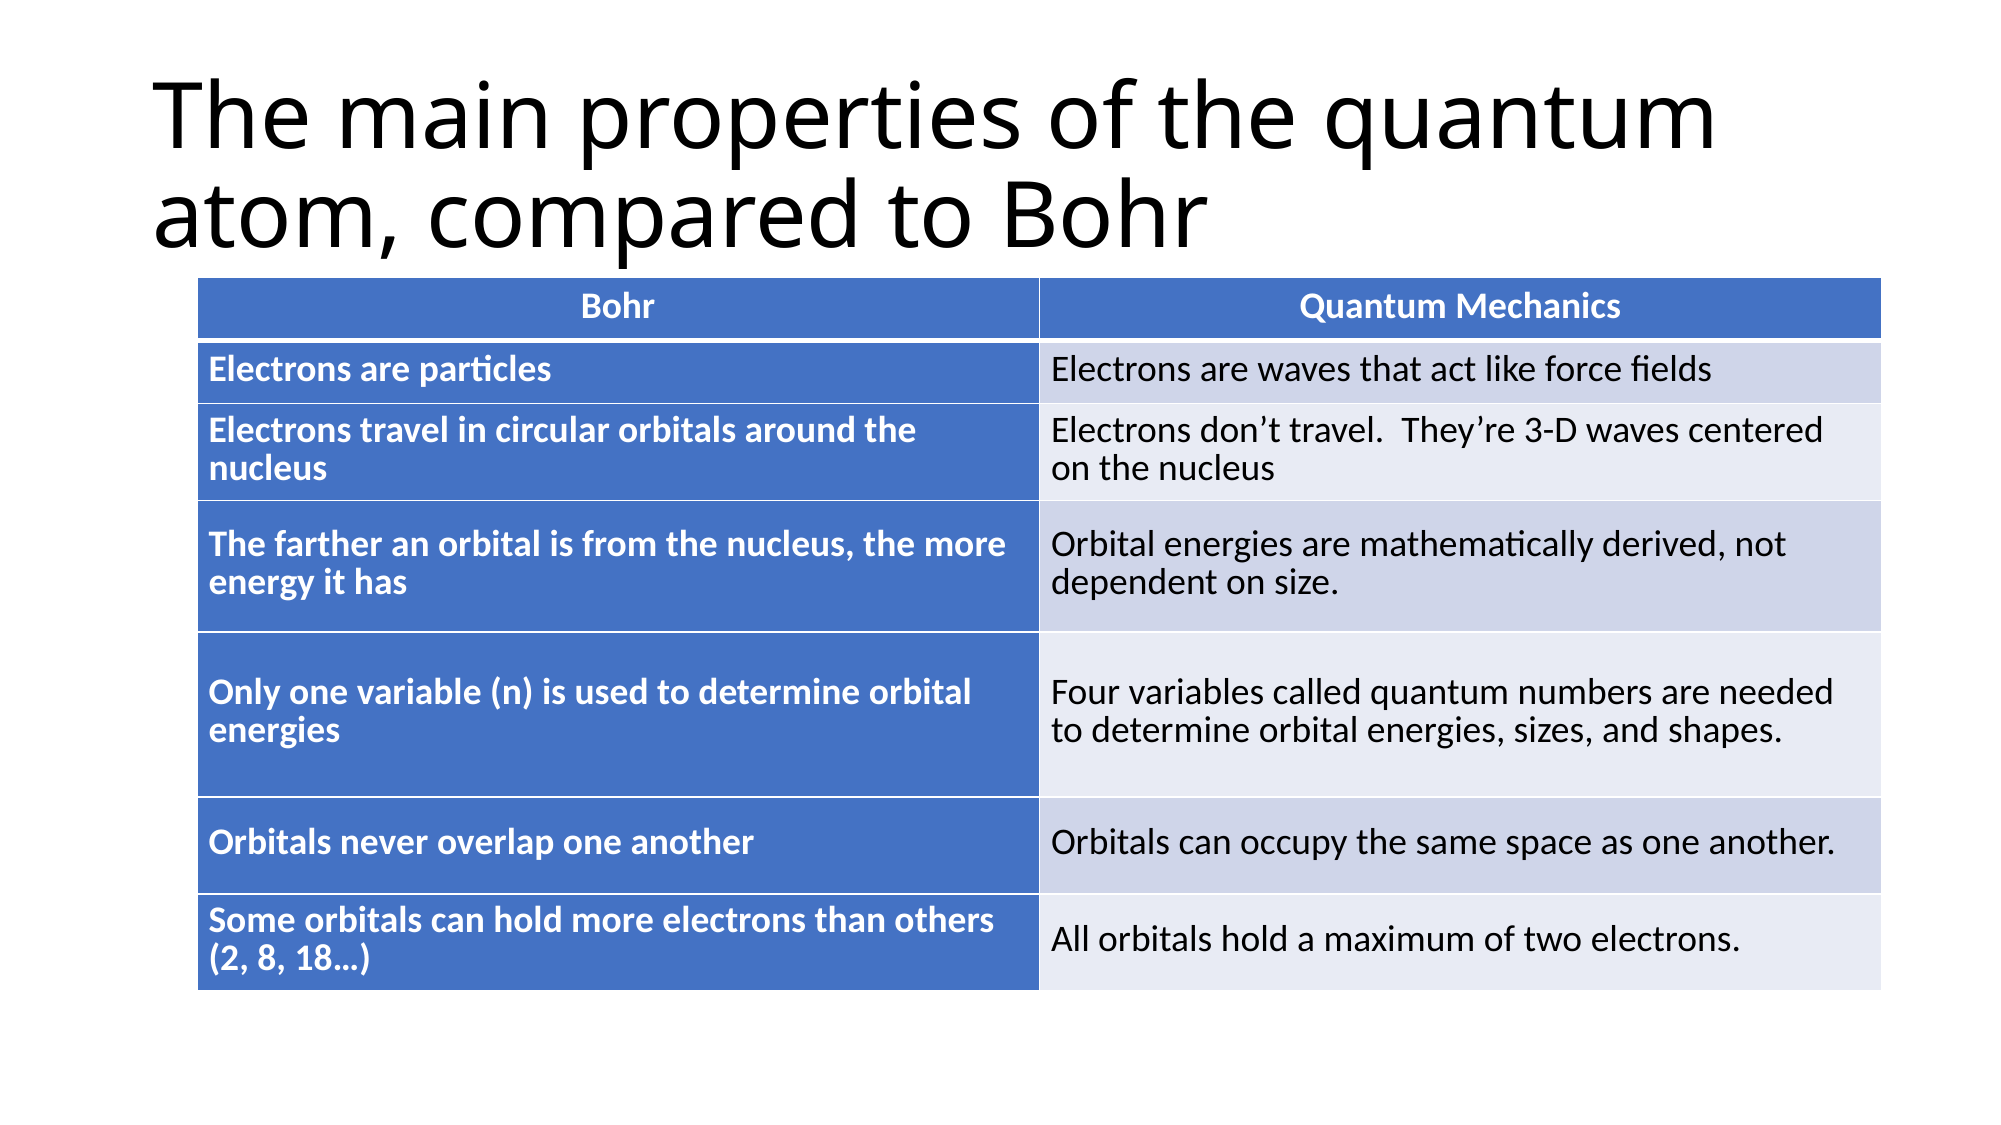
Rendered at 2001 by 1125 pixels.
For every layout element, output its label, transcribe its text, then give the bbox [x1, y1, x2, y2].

table_cell Some orbitals can hold more electrons than others (2, 8, 18…) [198, 895, 1039, 990]
table_cell Four variables called quantum numbers are needed to determine orbital energies, sizes, and shapes. [1040, 633, 1881, 796]
table_cell Orbitals never overlap one another [198, 798, 1039, 893]
table_cell Orbitals can occupy the same space as one another. [1040, 798, 1881, 893]
table_cell Only one variable (n) is used to determine orbital energies [198, 633, 1039, 796]
table_cell Orbital energies are mathematically derived, not dependent on size. [1040, 501, 1881, 631]
table_header Quantum Mechanics [1040, 278, 1881, 338]
table_cell Electrons don’t travel. They’re 3-D waves centered on the nucleus [1040, 404, 1881, 500]
table_cell The farther an orbital is from the nucleus, the more energy it has [198, 501, 1039, 631]
table_cell All orbitals hold a maximum of two electrons. [1040, 895, 1881, 990]
table_cell Electrons are waves that act like force fields [1040, 343, 1881, 403]
title The main properties of the quantum atom, compared to Bohr [137, 59, 1863, 278]
table_cell Electrons are particles [198, 343, 1039, 403]
table_header Bohr [198, 278, 1039, 338]
table_cell Electrons travel in circular orbitals around the nucleus [198, 404, 1039, 500]
